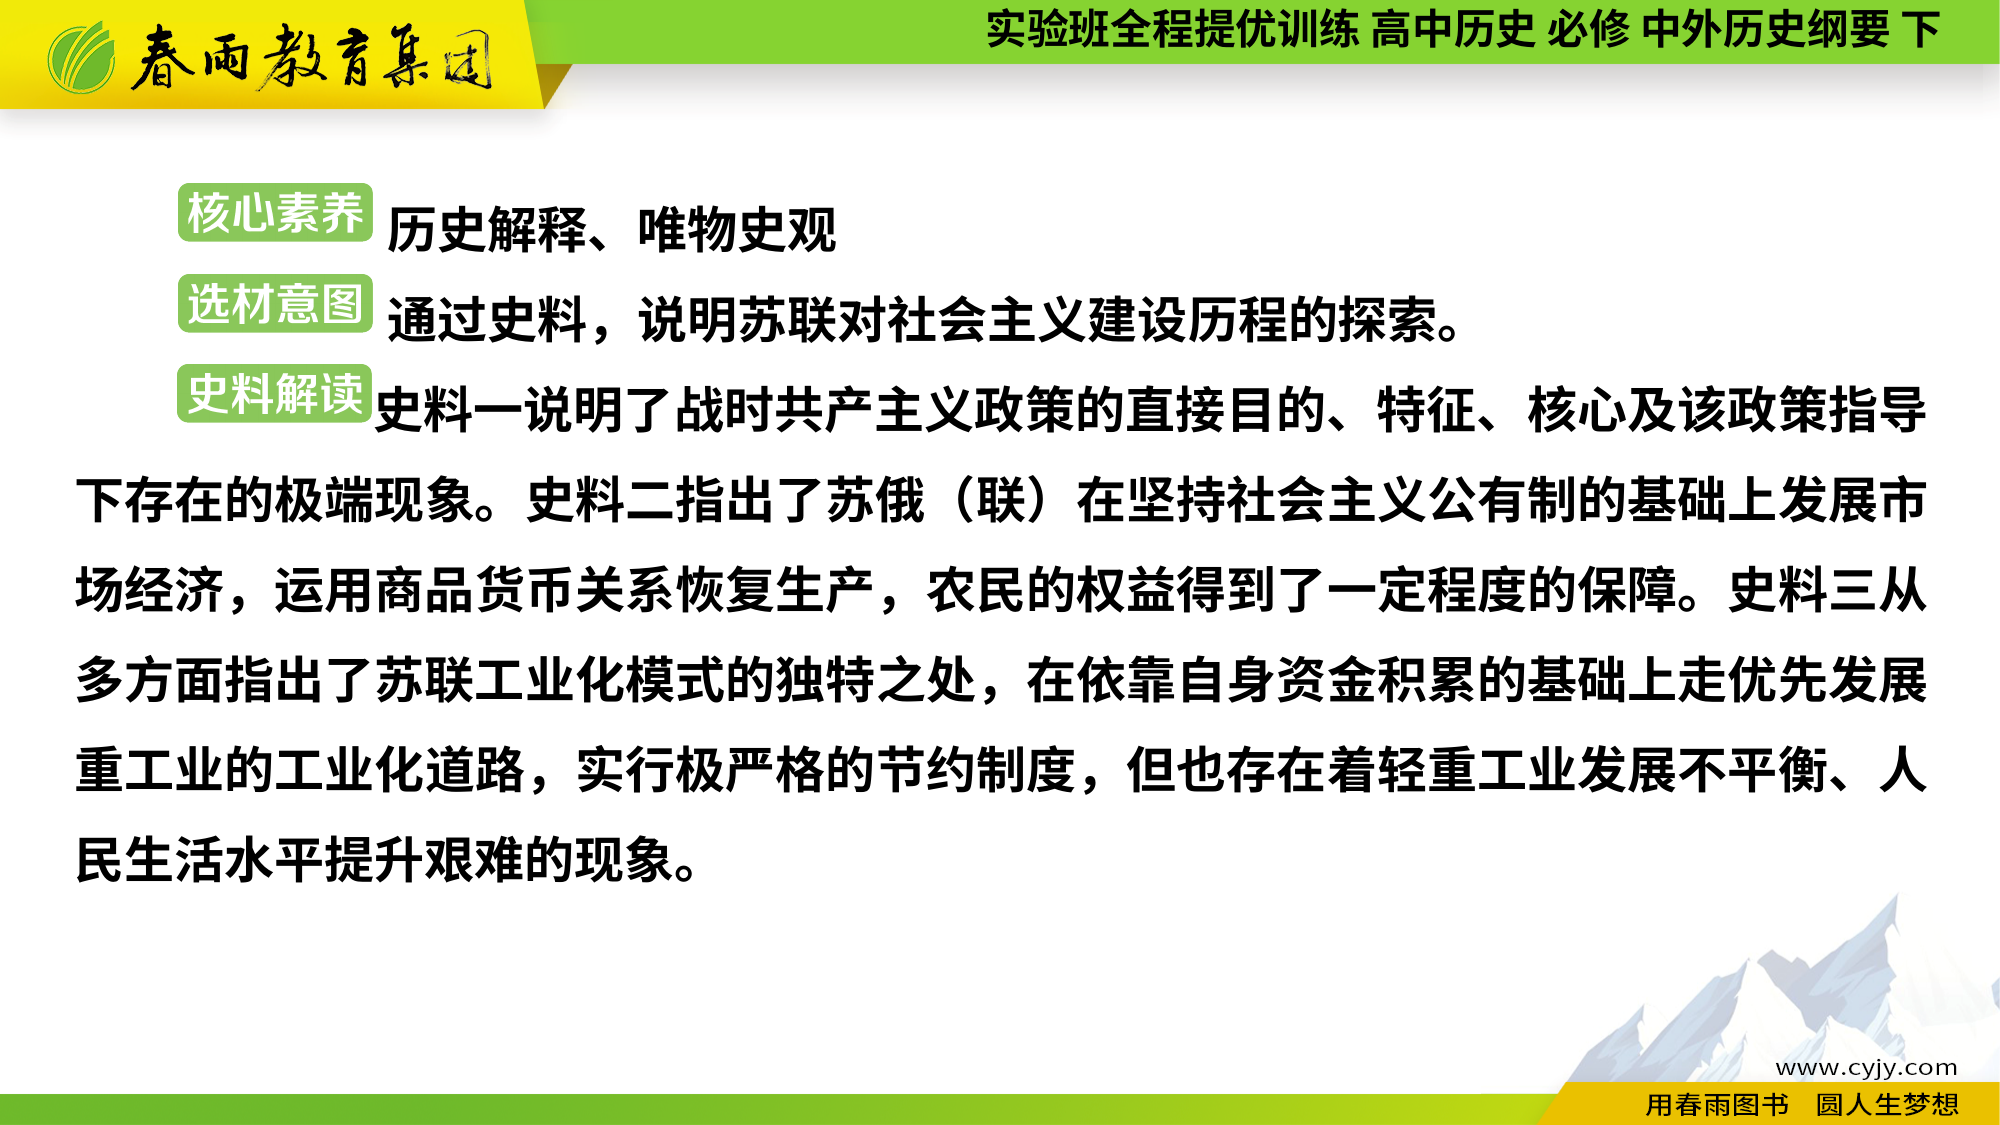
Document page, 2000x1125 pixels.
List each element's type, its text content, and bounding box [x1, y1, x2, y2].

list 历史解释、唯物史观 [372, 160, 1944, 256]
text_box 史料一说明了战时共产主义政策的直接目的、特征、核心及该政策指导下存在的极端现象。史料二指出了苏俄（联）在坚持社会主义公有制的基础上发展市场经济，运用商品货币关系恢复生产，农民的权益得到了一定程度的保障。史料三从多方面指出了苏联工业化模式的独特之处，在依靠自身资金积累的基础上走优先发展重工业的工业化道路，实行极严格的节约制度，但也存在着轻重工业发展不平衡、人民生活水平提升艰难的现象。 [59, 341, 1944, 896]
picture [0, 0, 2000, 1125]
text_box 通过史料，说明苏联对社会主义建设历程的探索。 [372, 256, 1944, 356]
